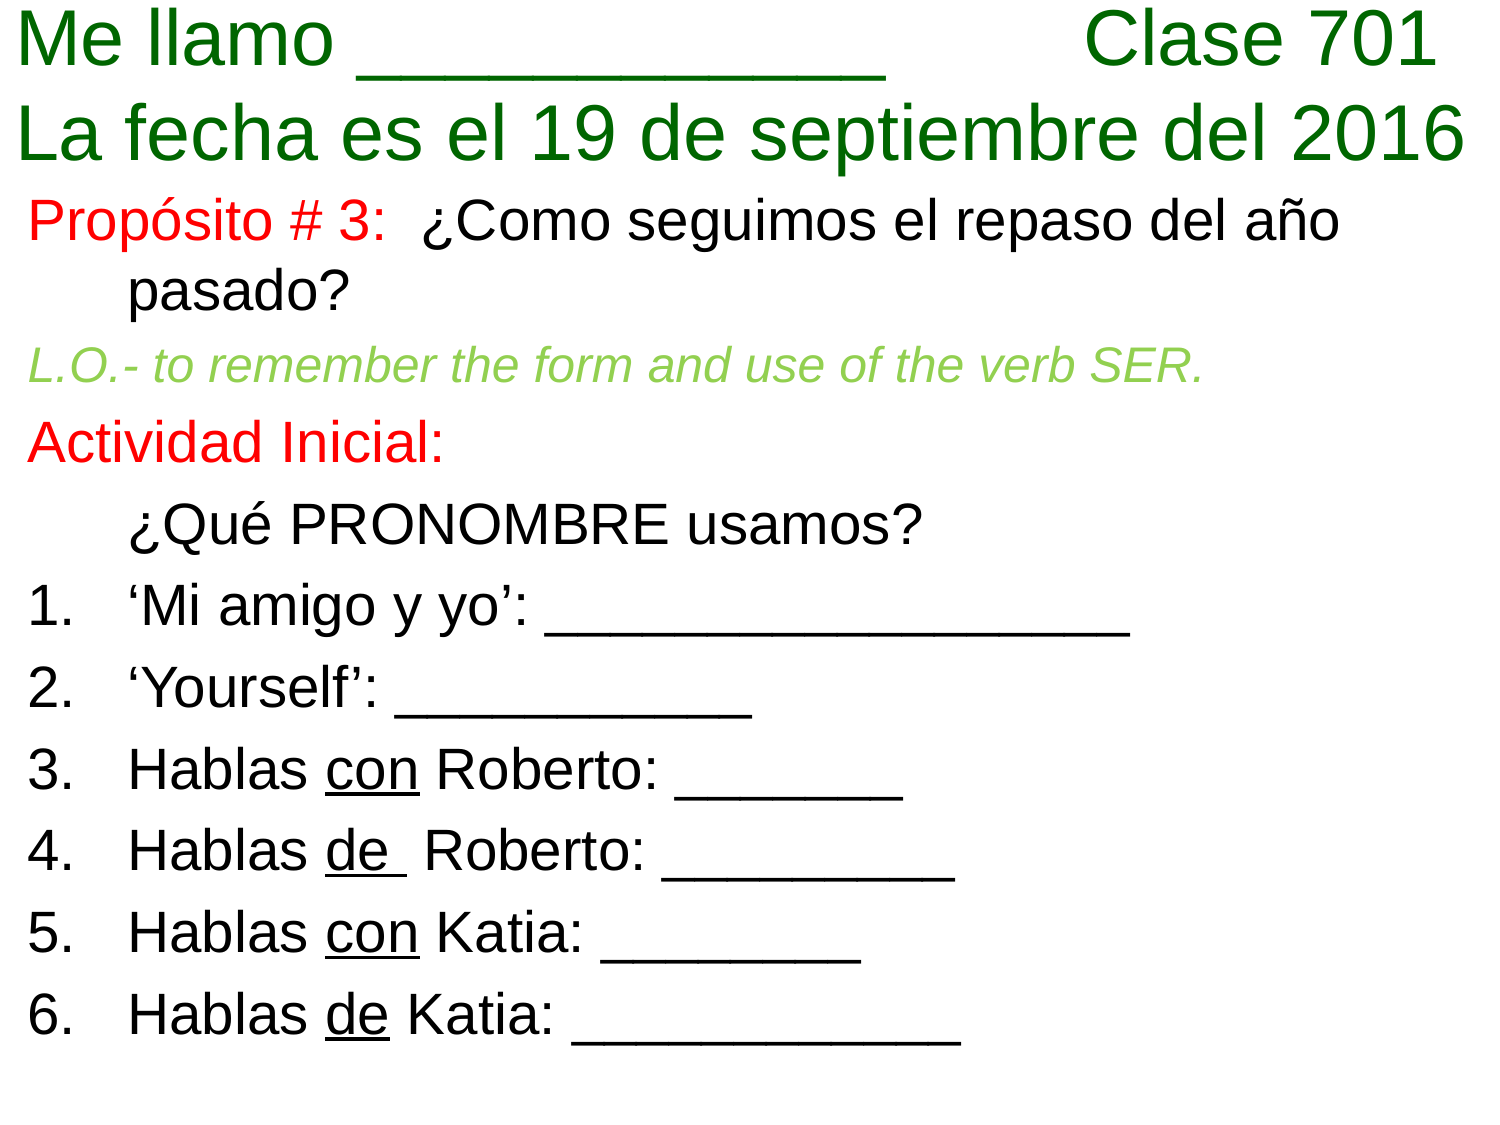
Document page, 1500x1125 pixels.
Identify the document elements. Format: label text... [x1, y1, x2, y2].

title Me llamo ____________ Clase 701 La fecha es el 19 de septiembre del 2016 [0, 0, 1500, 175]
list Propósito # 3: ¿Como seguimos el repaso del año pasado? L.O.- to remember the form and use of the verb SER. Actividad Inicial: ¿Qué PRONOMBRE usamos? ‘Mi amigo y yo’: __________________ ‘Yourself’: ___________ Hablas con Roberto: _______ Hablas de Roberto: _________ Hablas con Katia: ________ Hablas de Katia: ____________ [12, 174, 1438, 1025]
